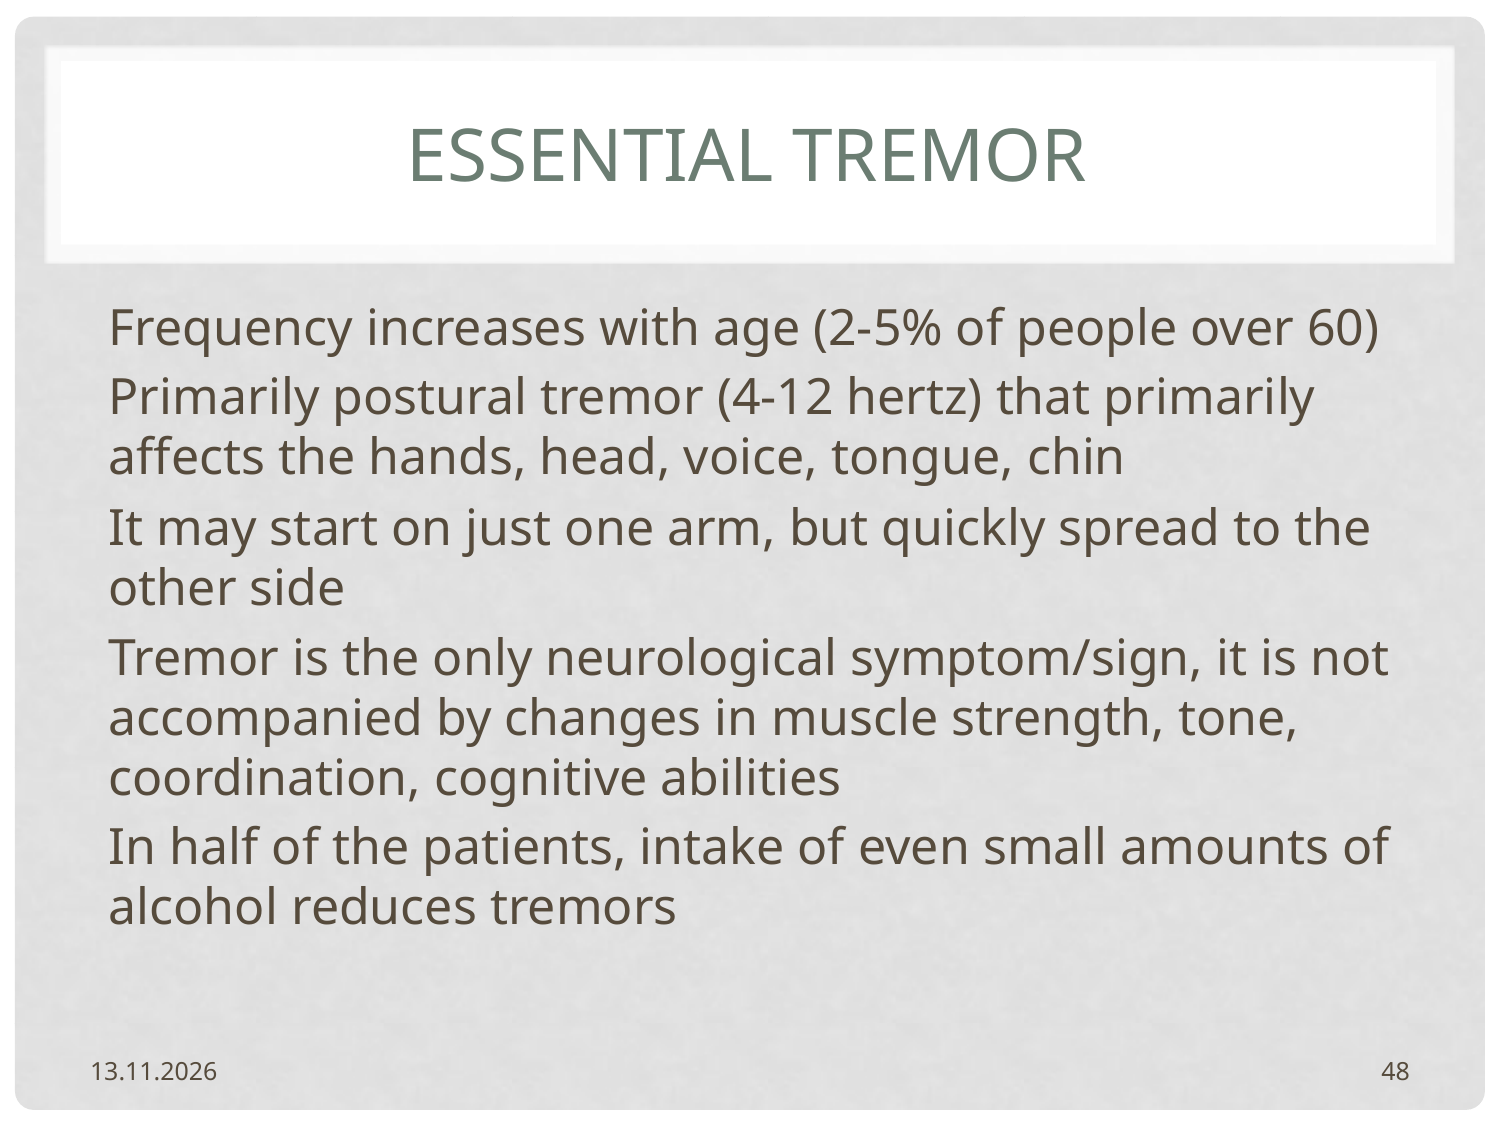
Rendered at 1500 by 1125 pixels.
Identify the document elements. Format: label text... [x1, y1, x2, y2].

title ESSENTIAL TREMOR [69, 66, 1425, 238]
slide_number 48 [1074, 1042, 1425, 1103]
list Frequency increases with age (2-5% of people over 60) Primarily postural tremor (4-12 hertz) that primarily affects the hands, head, voice, tongue, chin It may start on just one arm, but quickly spread to the other side Tremor is the only neurological symptom/sign, it is not accompanied by changes in muscle strength, tone, coordination, cognitive abilities In half of the patients, intake of even small amounts of alcohol reduces tremors [75, 287, 1425, 1050]
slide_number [75, 1042, 425, 1103]
